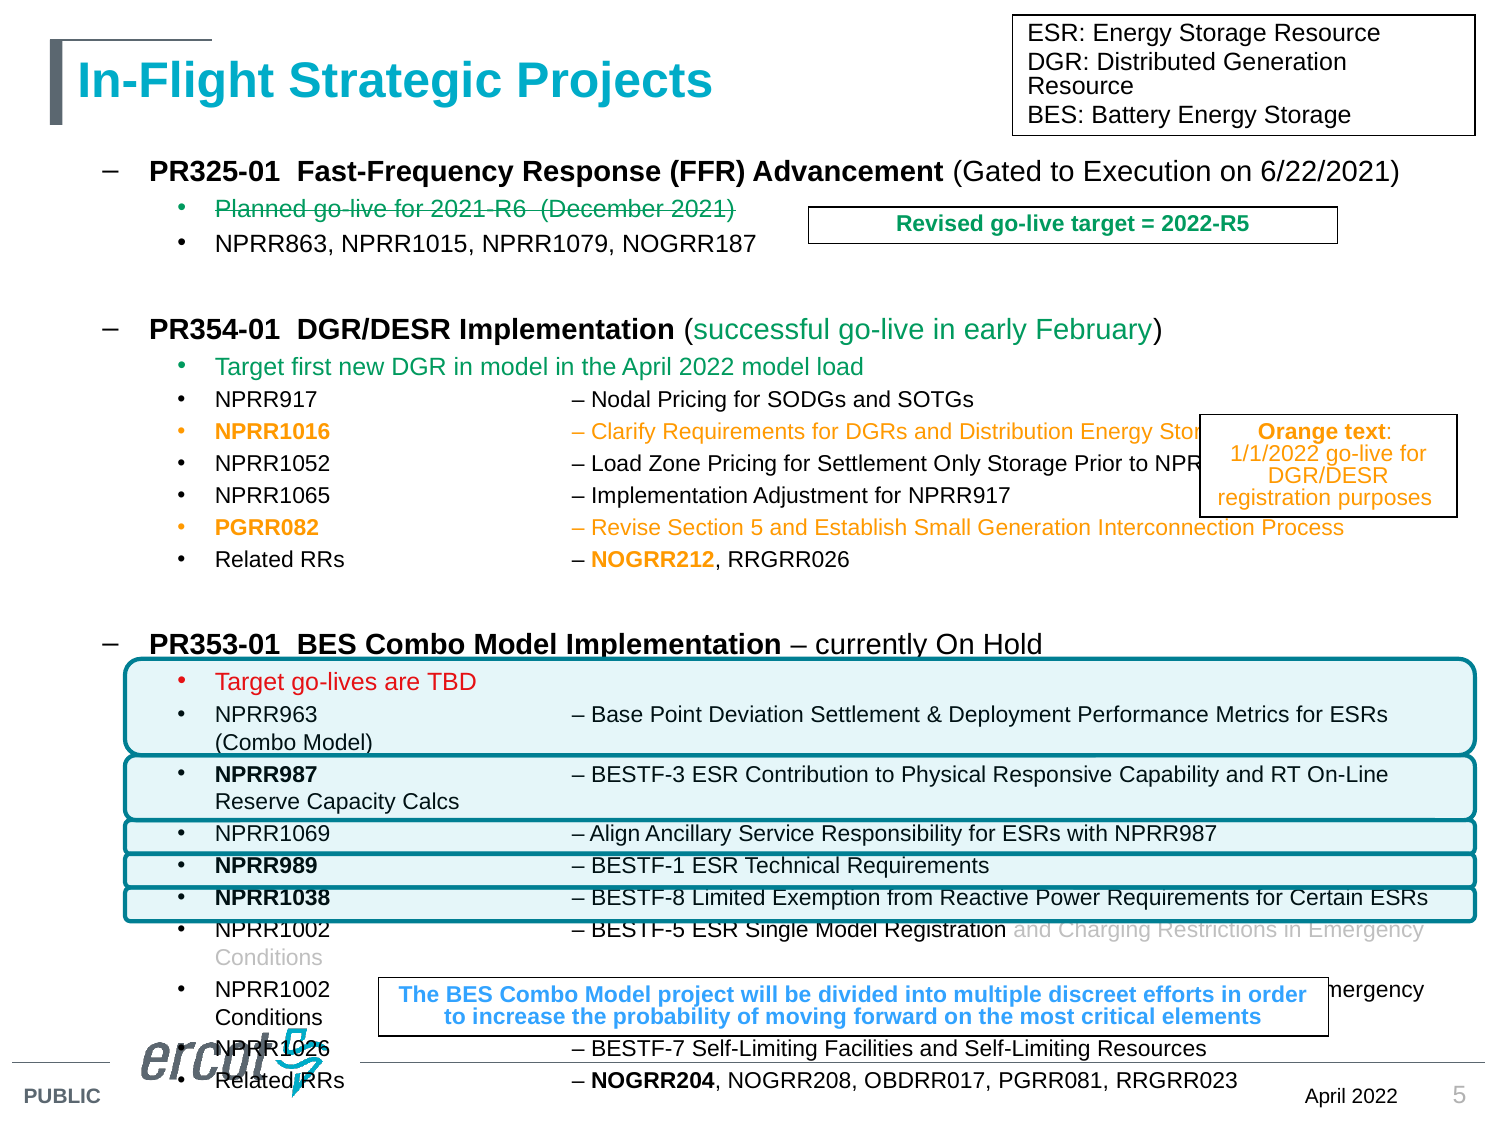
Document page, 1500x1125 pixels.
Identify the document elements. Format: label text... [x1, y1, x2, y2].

text_box Revised go-live target = 2022-R5 [808, 206, 1338, 244]
title In-Flight Strategic Projects [62, 39, 800, 125]
text_box [122, 817, 1478, 854]
text_box [122, 885, 1478, 924]
text_box [122, 656, 1478, 754]
slide_number 5 [1437, 1076, 1475, 1112]
list PR325-01 Fast-Frequency Response (FFR) Advancement (Gated to Execution on 6/22/2021) Planned go-live for 2021-R6 (December 2021) NPRR863, NPRR1015, NPRR1079, NOGRR187 PR354-01 DGR/DESR Implementation (successful go-live in early February) Target first new DGR in model in the April 2022 model load NPRR917 – Nodal Pricing for SODGs and SOTGs NPRR1016 – Clarify Requirements for DGRs and Distribution Energy Storage Resources NPRR1052 – Load Zone Pricing for Settlement Only Storage Prior to NPRR995 NPRR1065 – Implementation Adjustment for NPRR917 PGRR082 – Revise Section 5 and Establish Small Generation Interconnection Process Related RRs – NOGRR212, RRGRR026 PR353-01 BES Combo Model Implementation – currently On Hold Target go-lives are TBD NPRR963 – Base Point Deviation Settlement & Deployment Performance Metrics for ESRs (Combo Model) NPRR987 – BESTF-3 ESR Contribution to Physical Responsive Capability and RT On-Line Reserve Capacity Calcs NPRR1069 – Align Ancillary Service Responsibility for ESRs with NPRR987 NPRR989 – BESTF-1 ESR Technical Requirements NPRR1038 – BESTF-8 Limited Exemption from Reactive Power Requirements for Certain ESRs NPRR1002 – BESTF-5 ESR Single Model Registration and Charging Restrictions in Emergency Conditions NPRR1002 – BESTF-5 ESR Single Model Registration and Charging Restrictions in Emergency Conditions NPRR1026 – BESTF-7 Self-Limiting Facilities and Self-Limiting Resources Related RRs – NOGRR204, NOGRR208, OBDRR017, PGRR081, RRGRR023 [12, 144, 1488, 1020]
text_box [122, 753, 1478, 819]
text_box ESR: Energy Storage Resource DGR: Distributed Generation Resource BES: Battery Energy Storage [1012, 15, 1475, 136]
text_box [122, 851, 1478, 887]
picture [137, 1024, 332, 1100]
text_box The BES Combo Model project will be divided into multiple discreet efforts in order to increase the probability of moving forward on the most critical elements [378, 977, 1329, 1037]
text_box Orange text: 1/1/2022 go-live for DGR/DESR registration purposes [1200, 414, 1457, 518]
